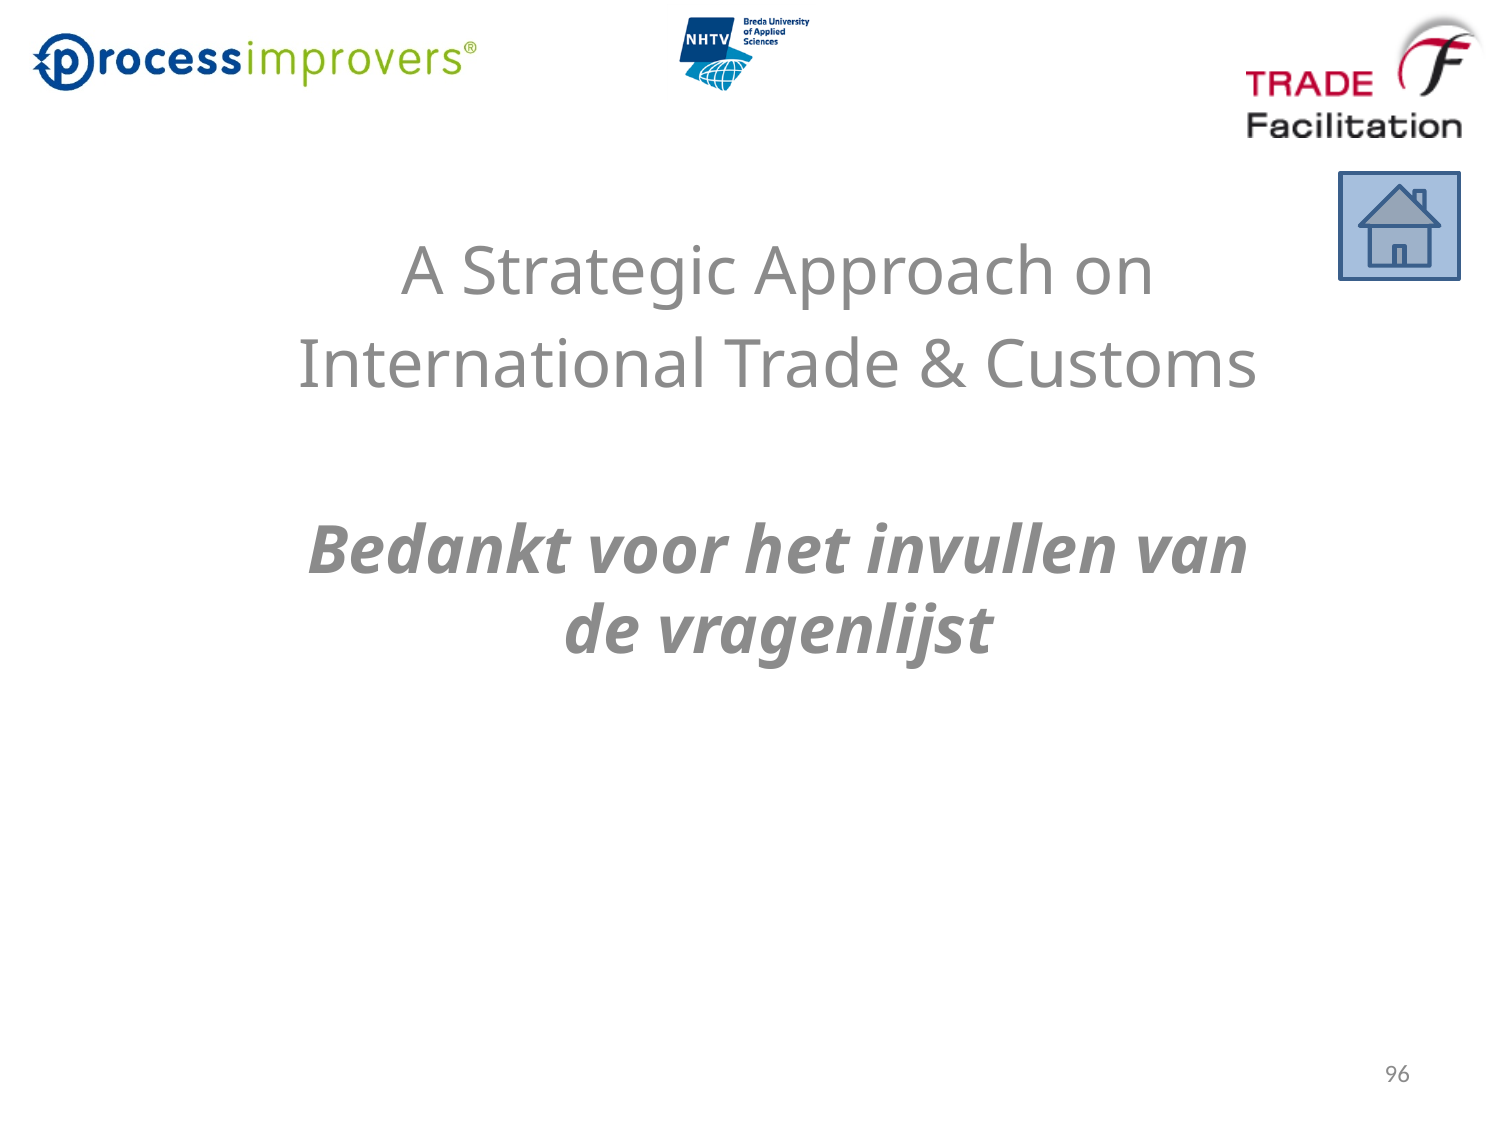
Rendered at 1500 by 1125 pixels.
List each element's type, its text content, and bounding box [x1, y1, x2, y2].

slide_number 96 [1074, 1042, 1425, 1103]
picture [667, 4, 816, 103]
subtitle A Strategic Approach on International Trade & Customs Bedankt voor het invullen van de vragenlijst [253, 219, 1304, 508]
picture [29, 30, 479, 93]
text_box [1338, 171, 1461, 281]
picture [1246, 10, 1487, 138]
